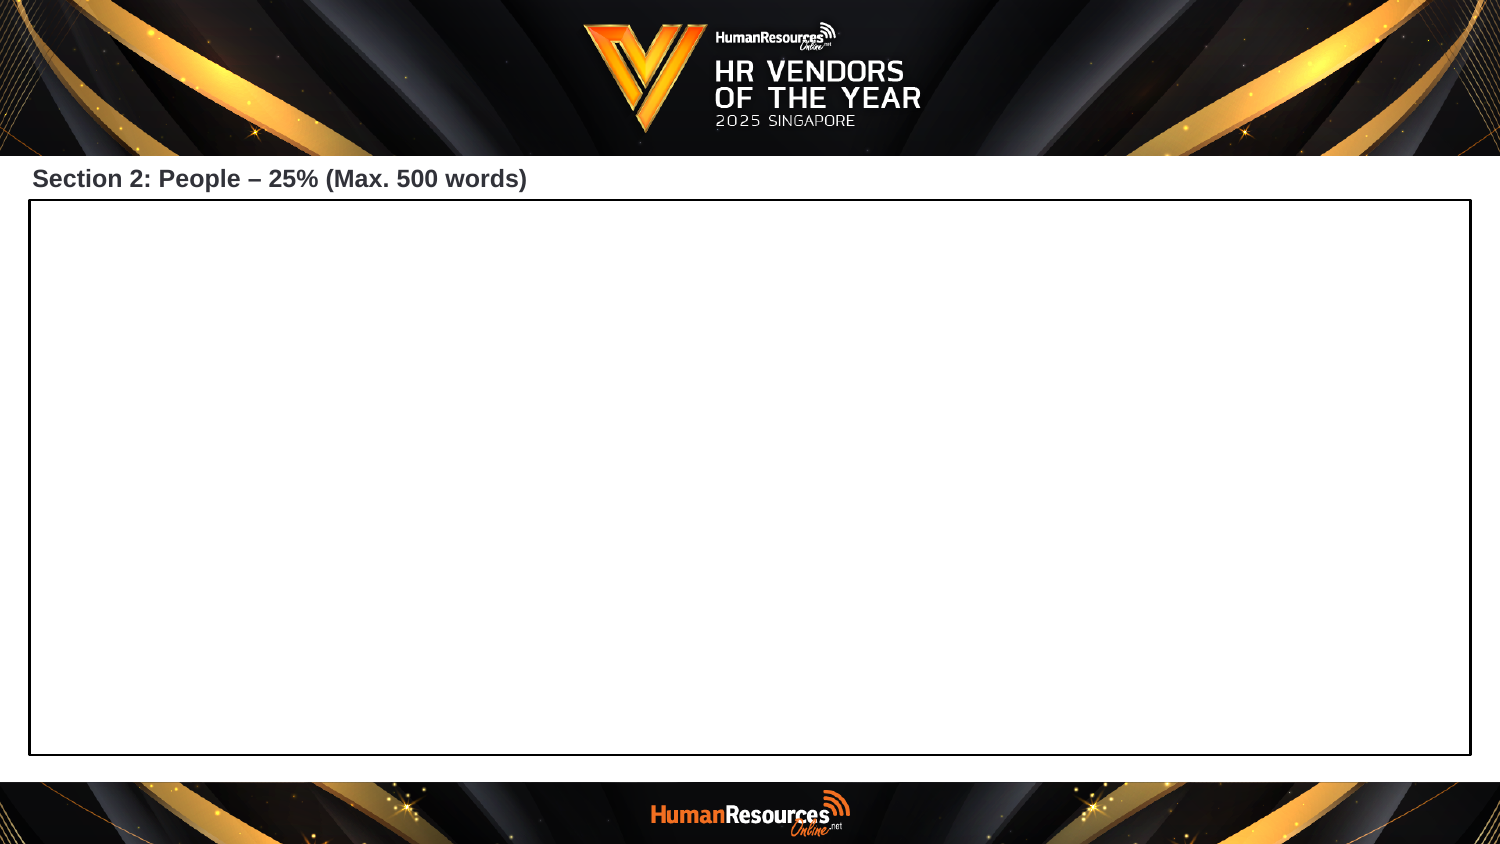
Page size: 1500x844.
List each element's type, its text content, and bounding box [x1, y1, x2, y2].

text_box Section 2: People – 25% (Max. 500 words) [17, 154, 768, 200]
text_box [29, 200, 1471, 756]
picture [0, 0, 1500, 844]
